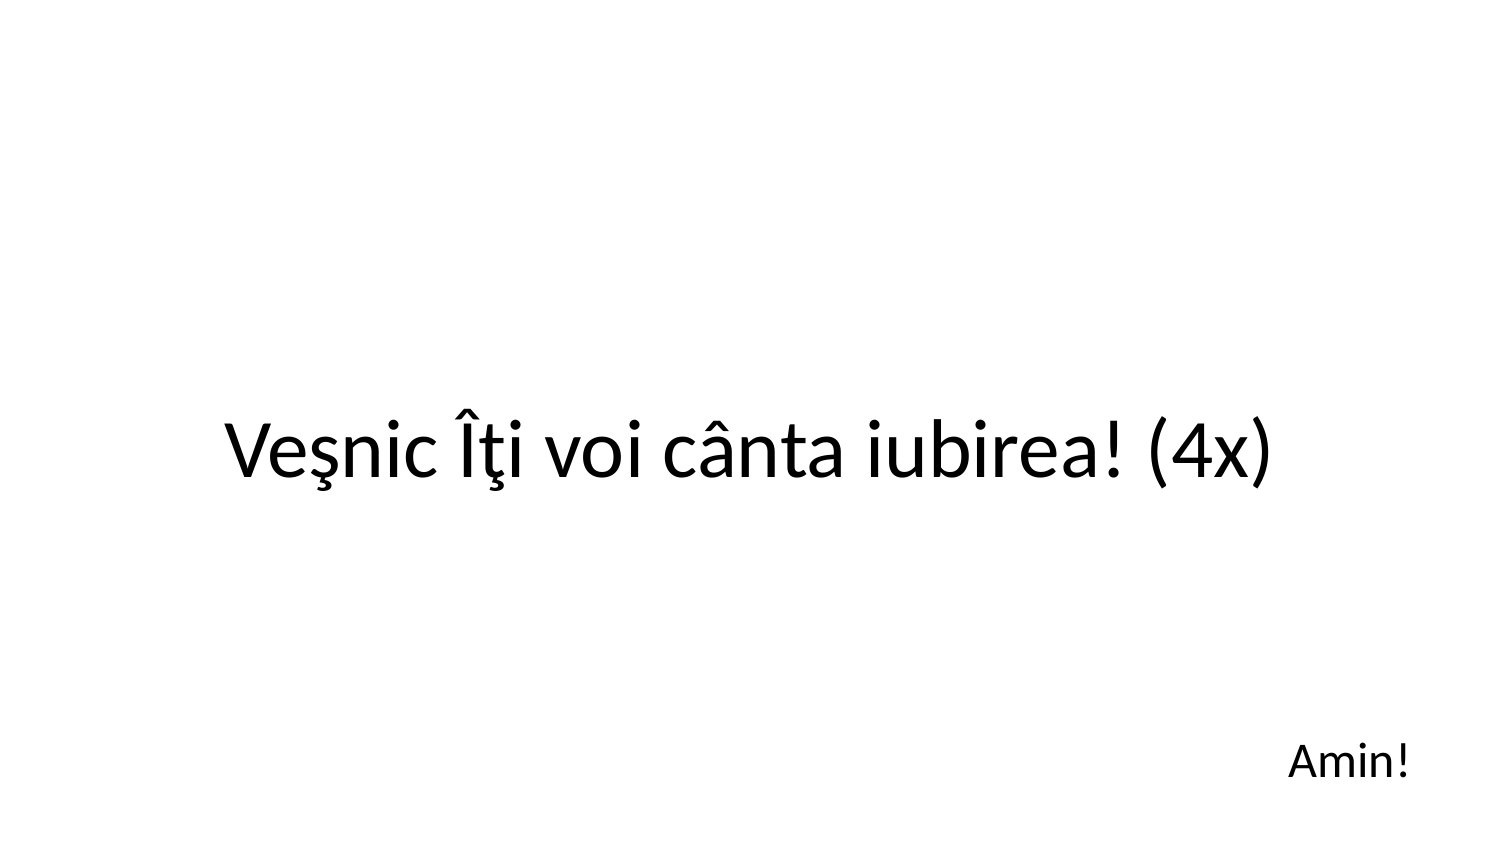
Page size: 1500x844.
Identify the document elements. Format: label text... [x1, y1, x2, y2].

text_box Veşnic Îţi voi cânta iubirea! (4x) [209, 341, 1291, 502]
text_box Amin! [1273, 674, 1427, 795]
